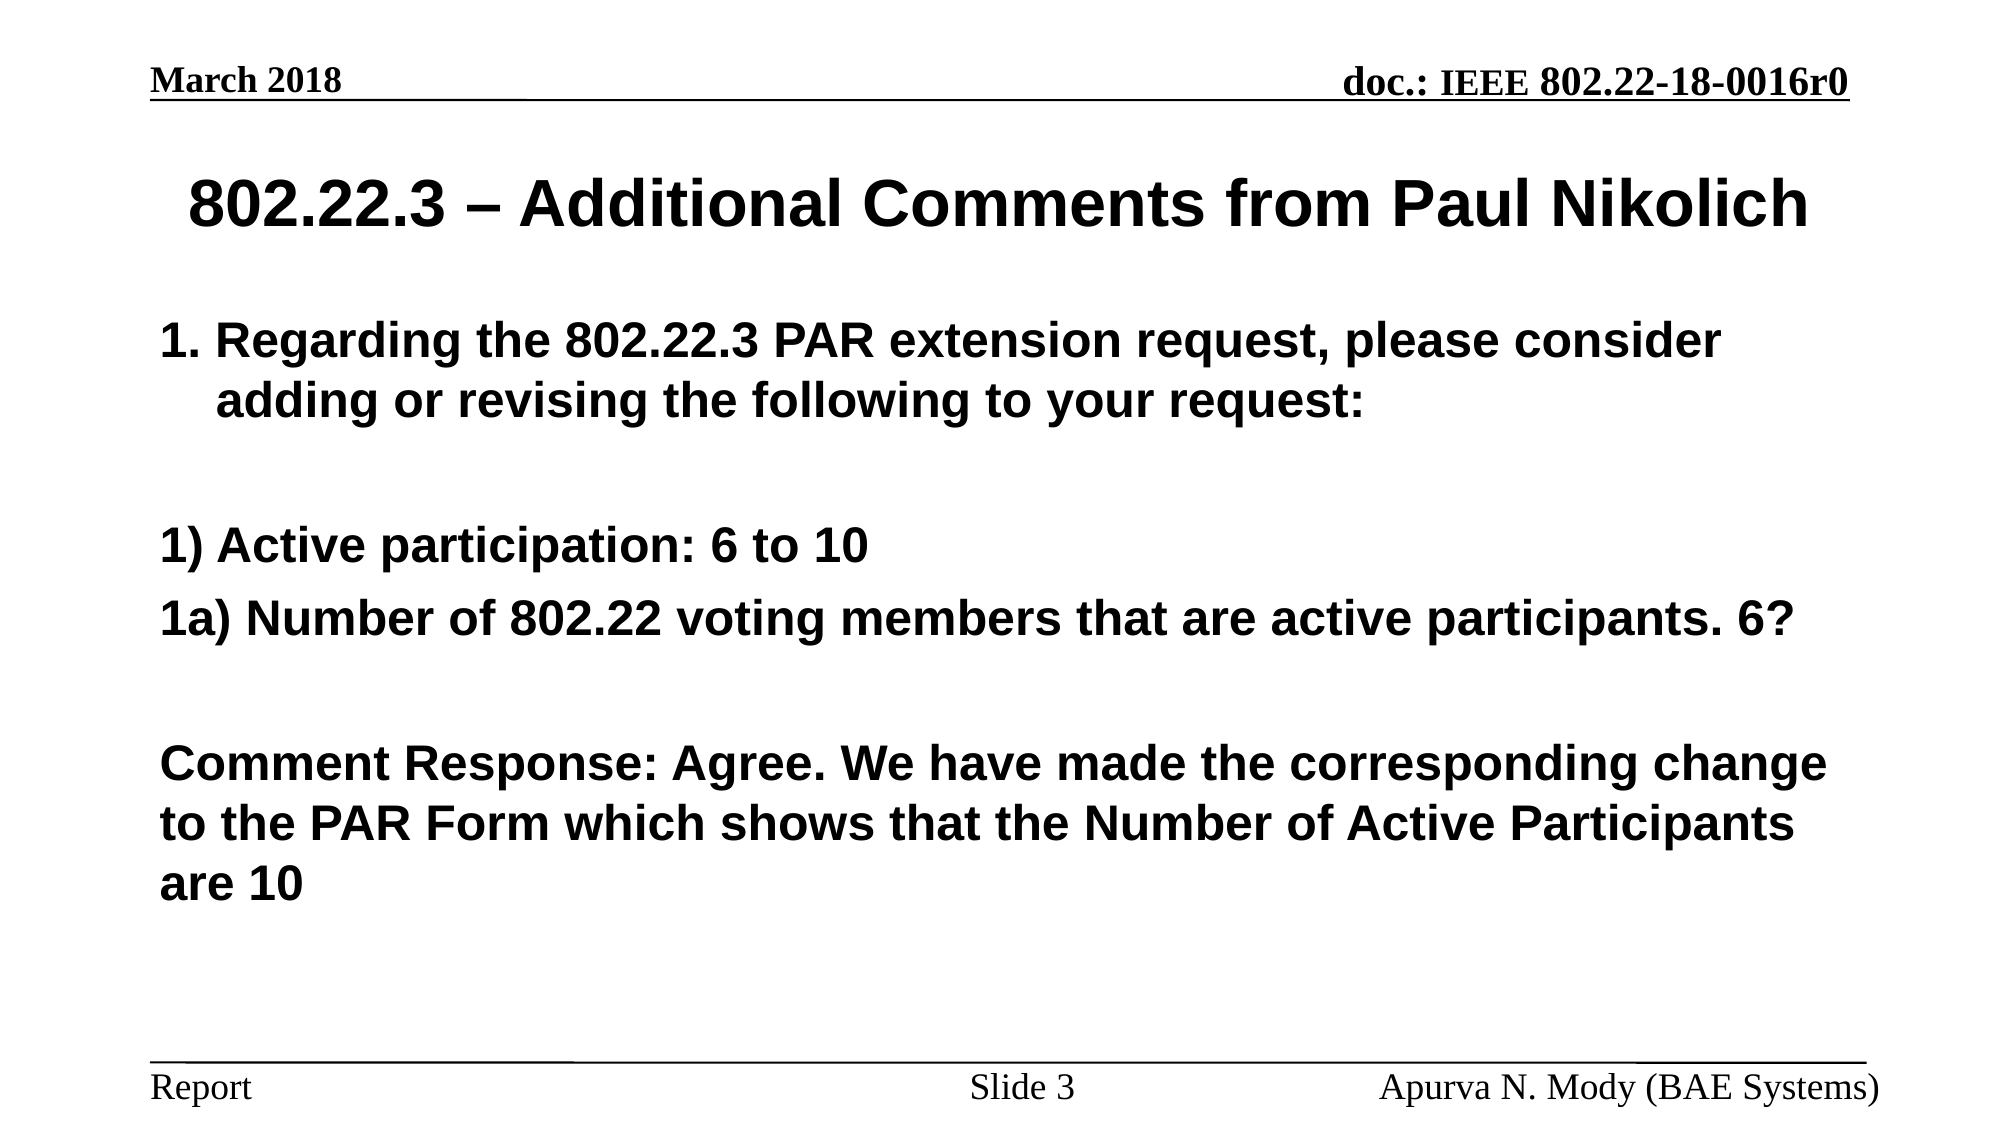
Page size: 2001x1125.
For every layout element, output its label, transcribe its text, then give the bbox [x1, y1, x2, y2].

list 1. Regarding the 802.22.3 PAR extension request, please consider adding or revising the following to your request: 1) Active participation: 6 to 10 1a) Number of 802.22 voting members that are active participants. 6? Comment Response: Agree. We have made the corresponding change to the PAR Form which shows that the Number of Active Participants are 10 [144, 299, 1845, 975]
slide_number Slide 3 [950, 1061, 1095, 1125]
title 802.22.3 – Additional Comments from Paul Nikolich [149, 112, 1850, 288]
footer Apurva N. Mody (BAE Systems) [1365, 1061, 1881, 1107]
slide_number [149, 49, 431, 100]
